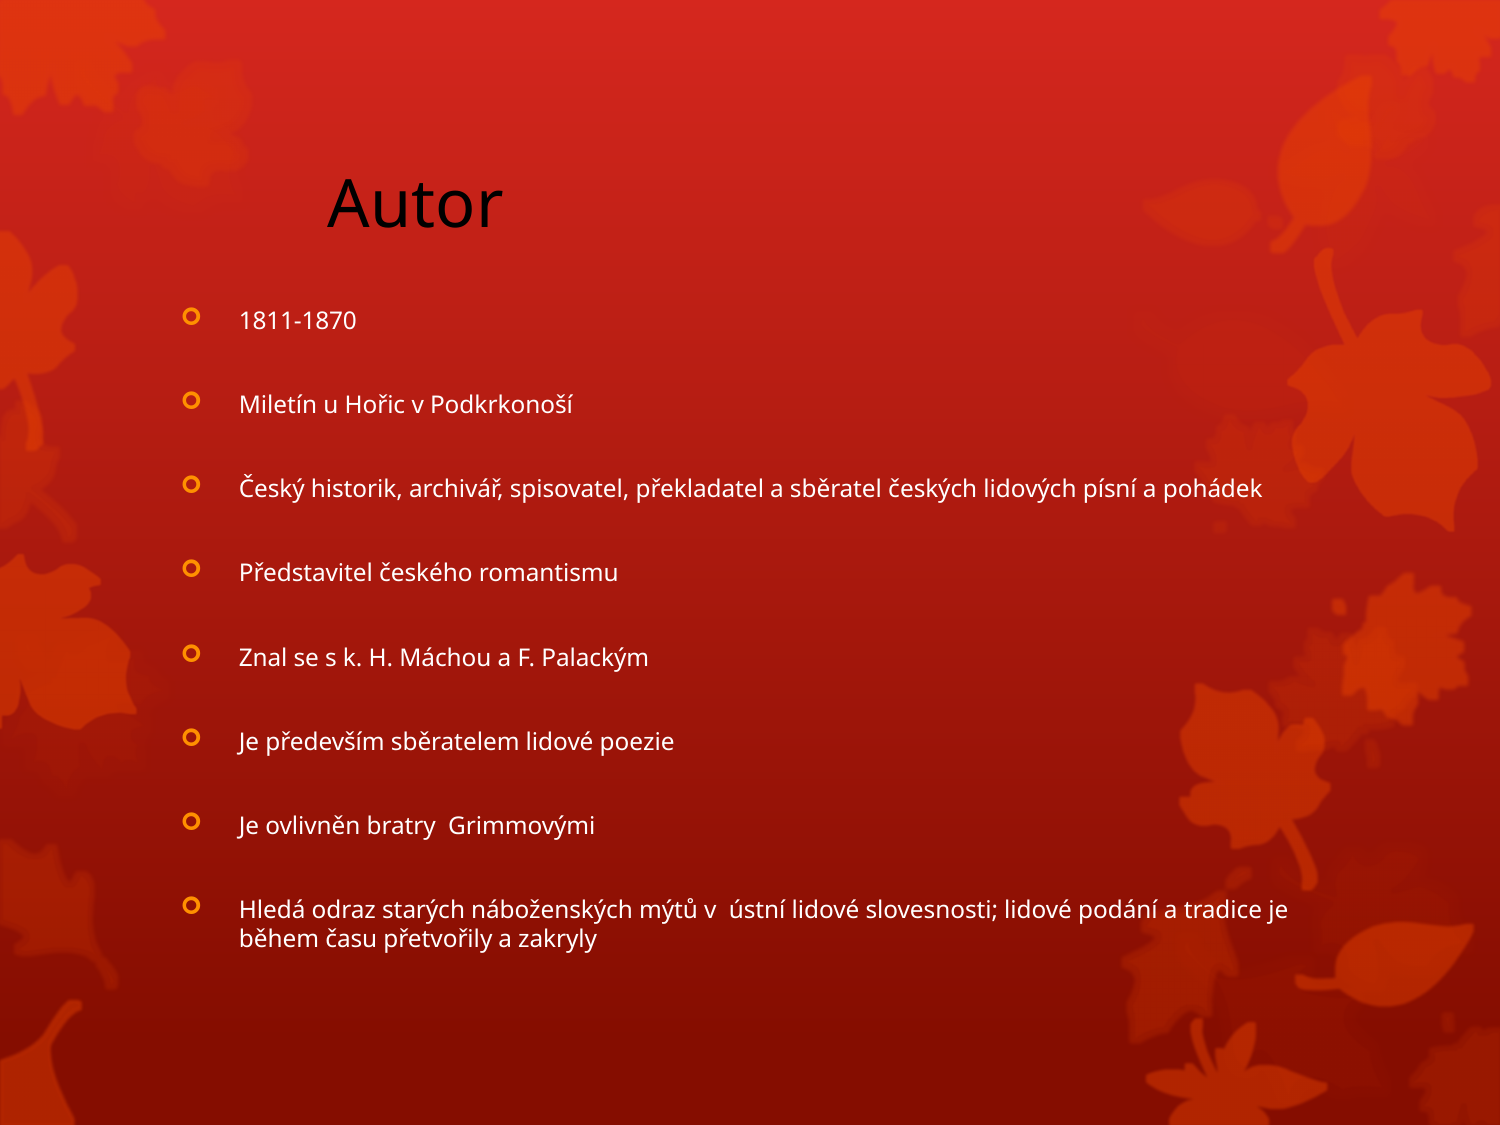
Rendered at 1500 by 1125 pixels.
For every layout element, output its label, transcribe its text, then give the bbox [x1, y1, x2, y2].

list 1811-1870 Miletín u Hořic v Podkrkonoší Český historik, archivář, spisovatel, překladatel a sběratel českých lidových písní a pohádek Představitel českého romantismu Znal se s k. H. Máchou a F. Palackým Je především sběratelem lidové poezie Je ovlivněn bratry Grimmovými Hledá odraz starých náboženských mýtů v ústní lidové slovesnosti; lidové podání a tradice je během času přetvořily a zakryly [165, 296, 1335, 962]
title Autor [312, 125, 1482, 278]
